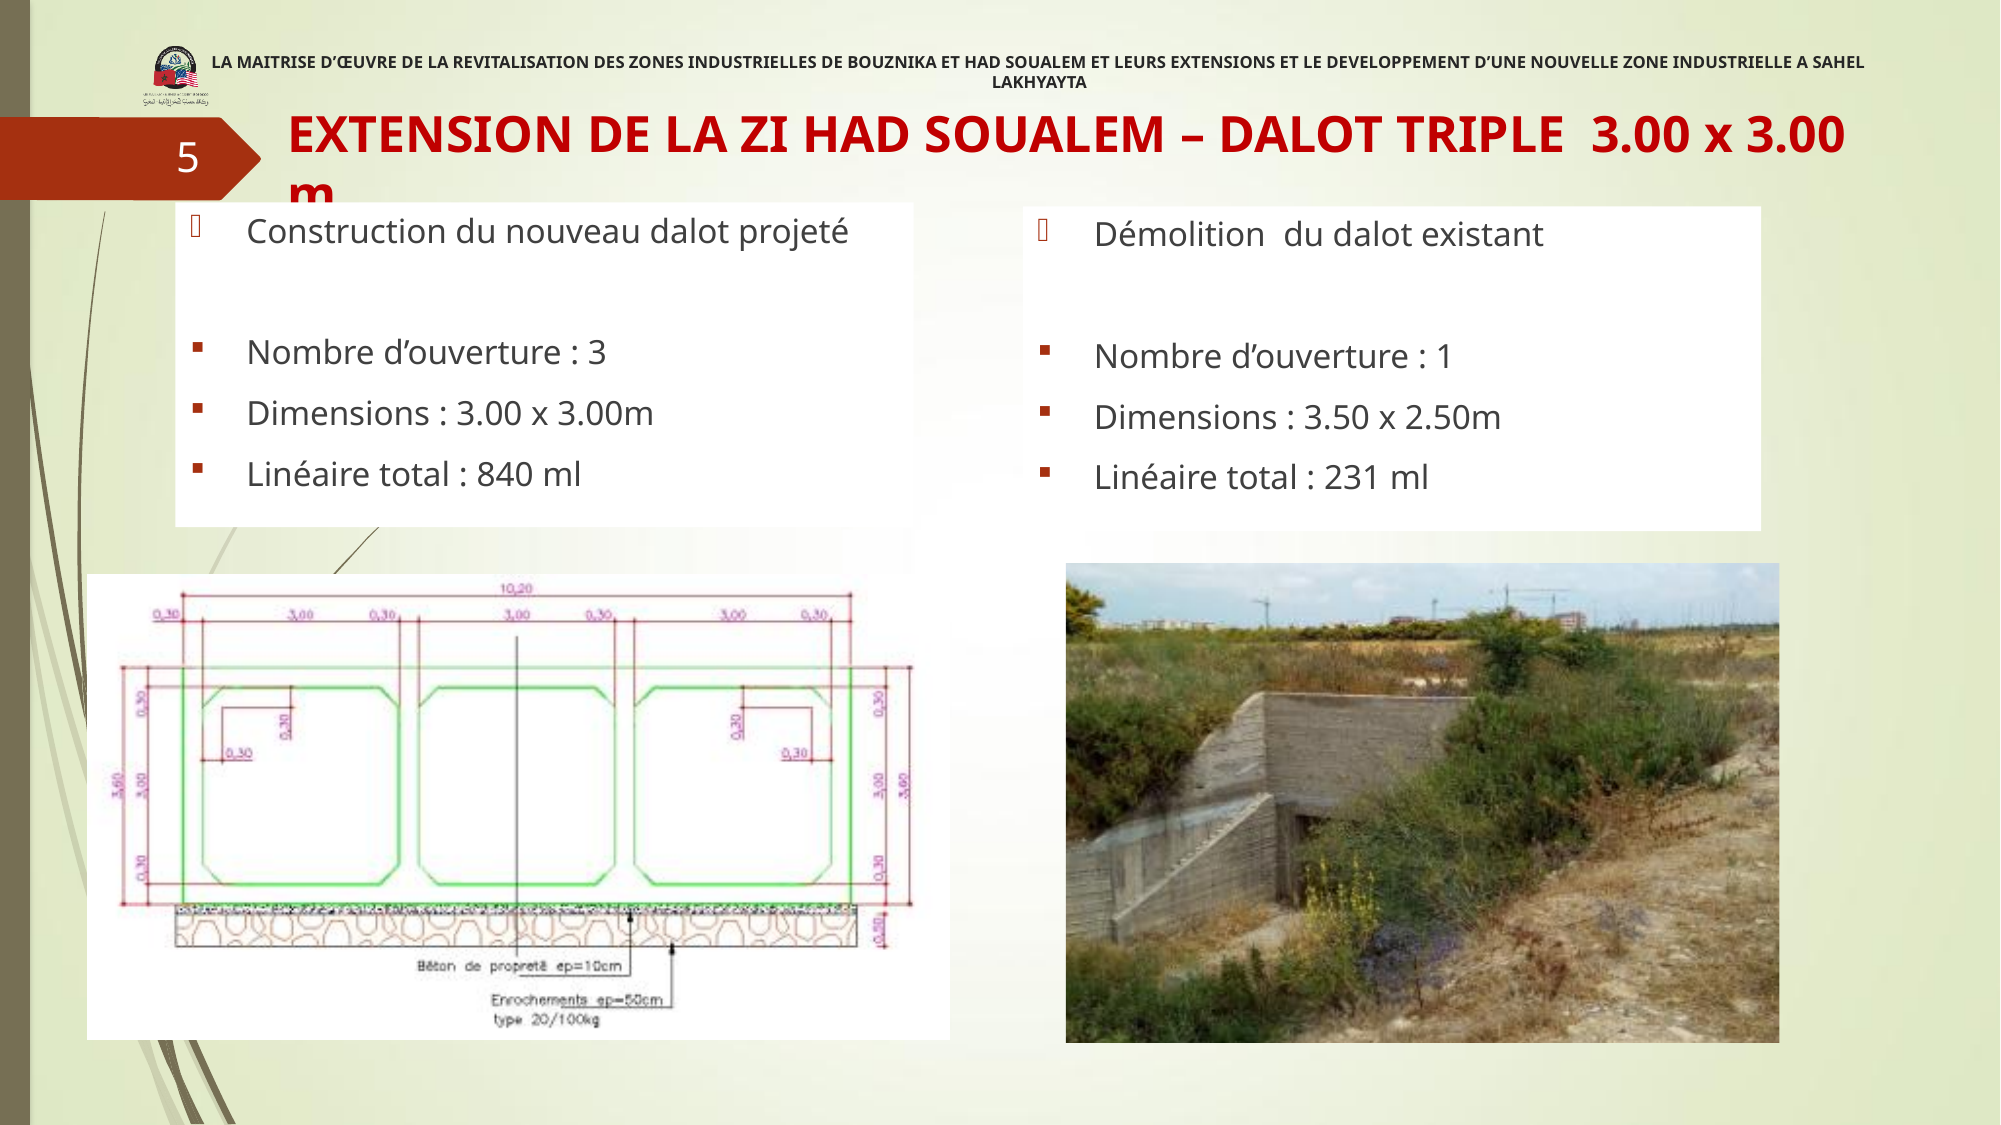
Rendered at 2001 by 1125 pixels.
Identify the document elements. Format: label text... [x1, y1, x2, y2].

text_box LA MAITRISE D’ŒUVRE DE LA REVITALISATION DES ZONES INDUSTRIELLES DE BOUZNIKA ET HAD SOUALEM ET LEURS EXTENSIONS ET LE DEVELOPPEMENT D’UNE NOUVELLE ZONE INDUSTRIELLE A SAHEL LAKHYAYTA [214, 44, 1889, 113]
list Construction du nouveau dalot projeté Nombre d’ouverture : 3 Dimensions : 3.00 x 3.00m Linéaire total : 840 ml [175, 202, 914, 528]
text_box EXTENSION DE LA ZI HAD SOUALEM – DALOT TRIPLE 3.00 x 3.00 m [272, 95, 1905, 167]
slide_number 5 [87, 129, 216, 189]
text_box Démolition du dalot existant Nombre d’ouverture : 1 Dimensions : 3.50 x 2.50m Linéaire total : 231 ml [1022, 206, 1762, 532]
picture [30, 0, 2001, 1125]
